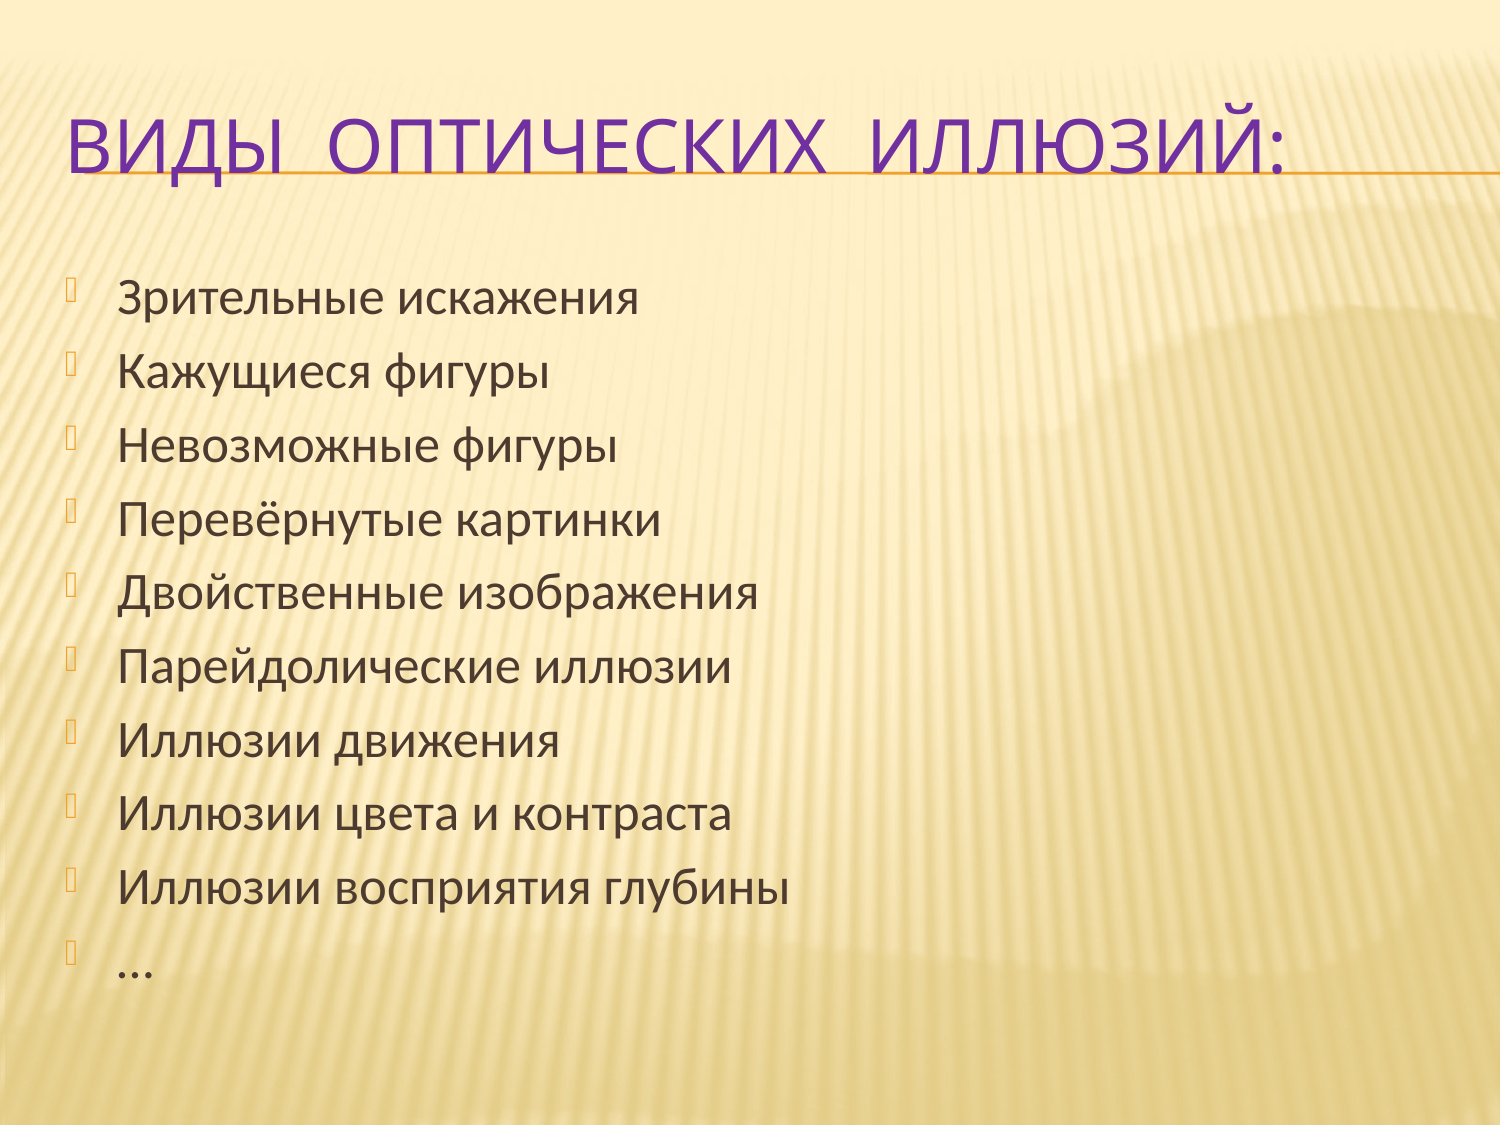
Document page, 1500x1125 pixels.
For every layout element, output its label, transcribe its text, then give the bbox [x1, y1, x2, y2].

list Зрительные искажения Кажущиеся фигуры Невозможные фигуры Перевёрнутые картинки Двойственные изображения Парейдолические иллюзии Иллюзии движения Иллюзии цвета и контраста Иллюзии восприятия глубины … [50, 254, 1475, 998]
title Виды оптических иллюзий: [50, 75, 1475, 213]
